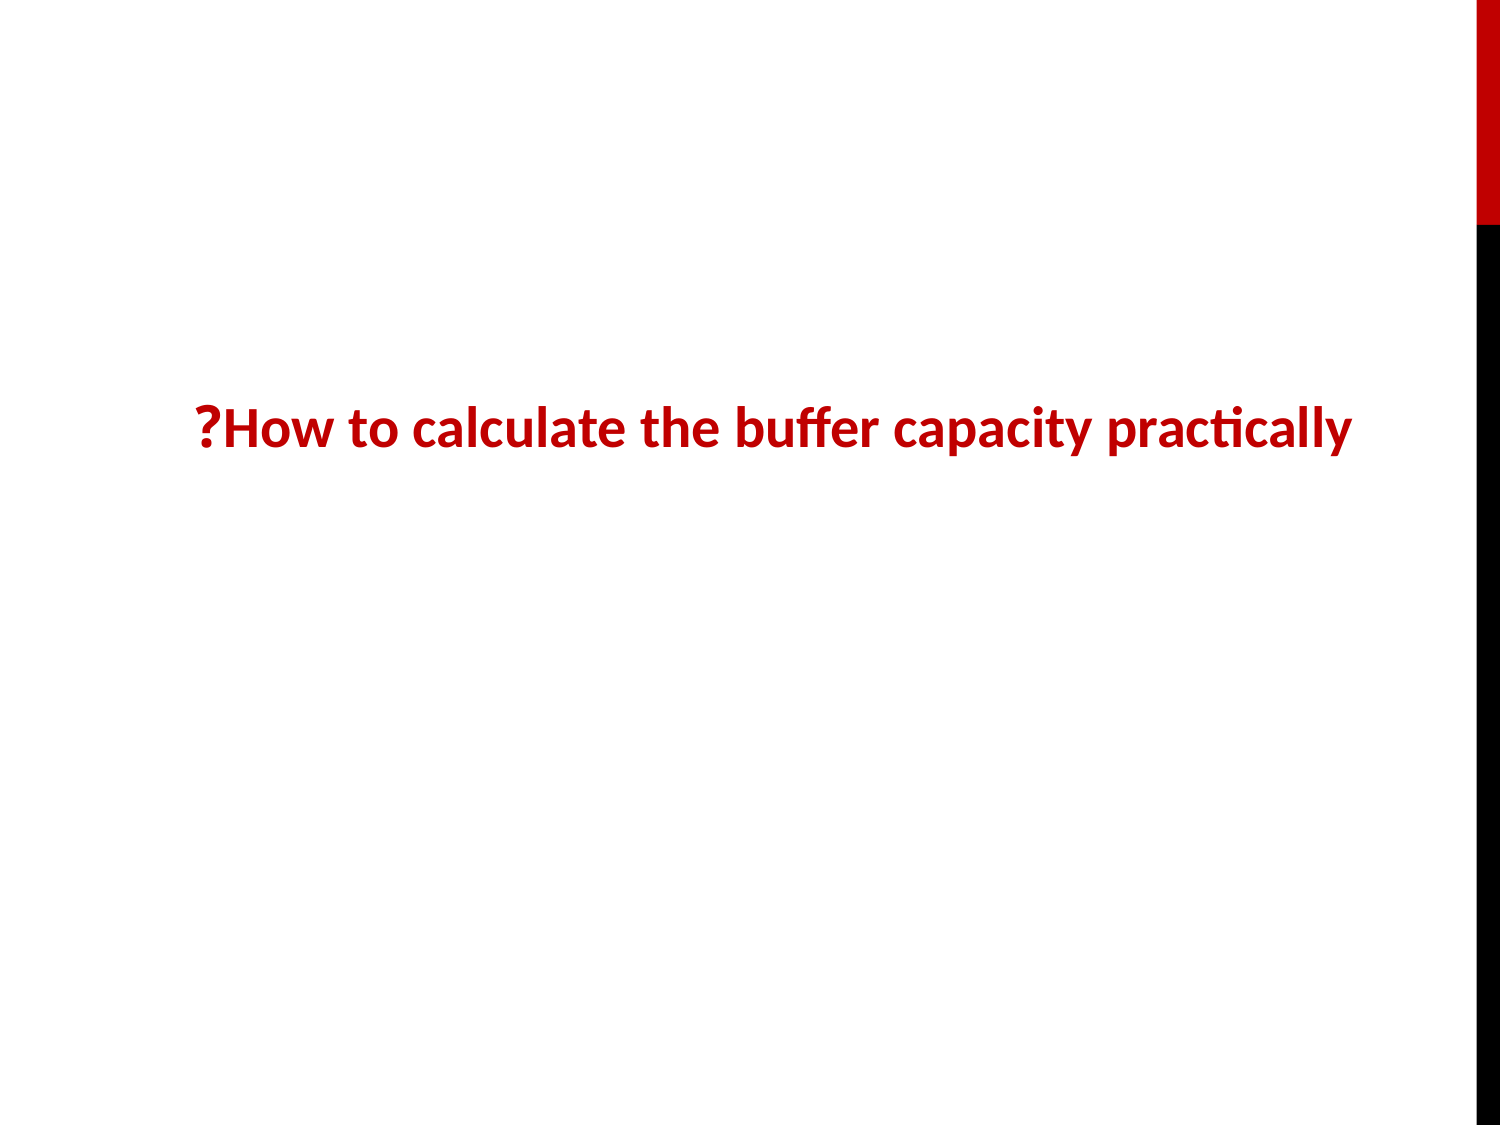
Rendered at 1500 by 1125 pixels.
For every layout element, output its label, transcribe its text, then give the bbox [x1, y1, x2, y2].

text_box How to calculate the buffer capacity practically? [177, 381, 1369, 467]
